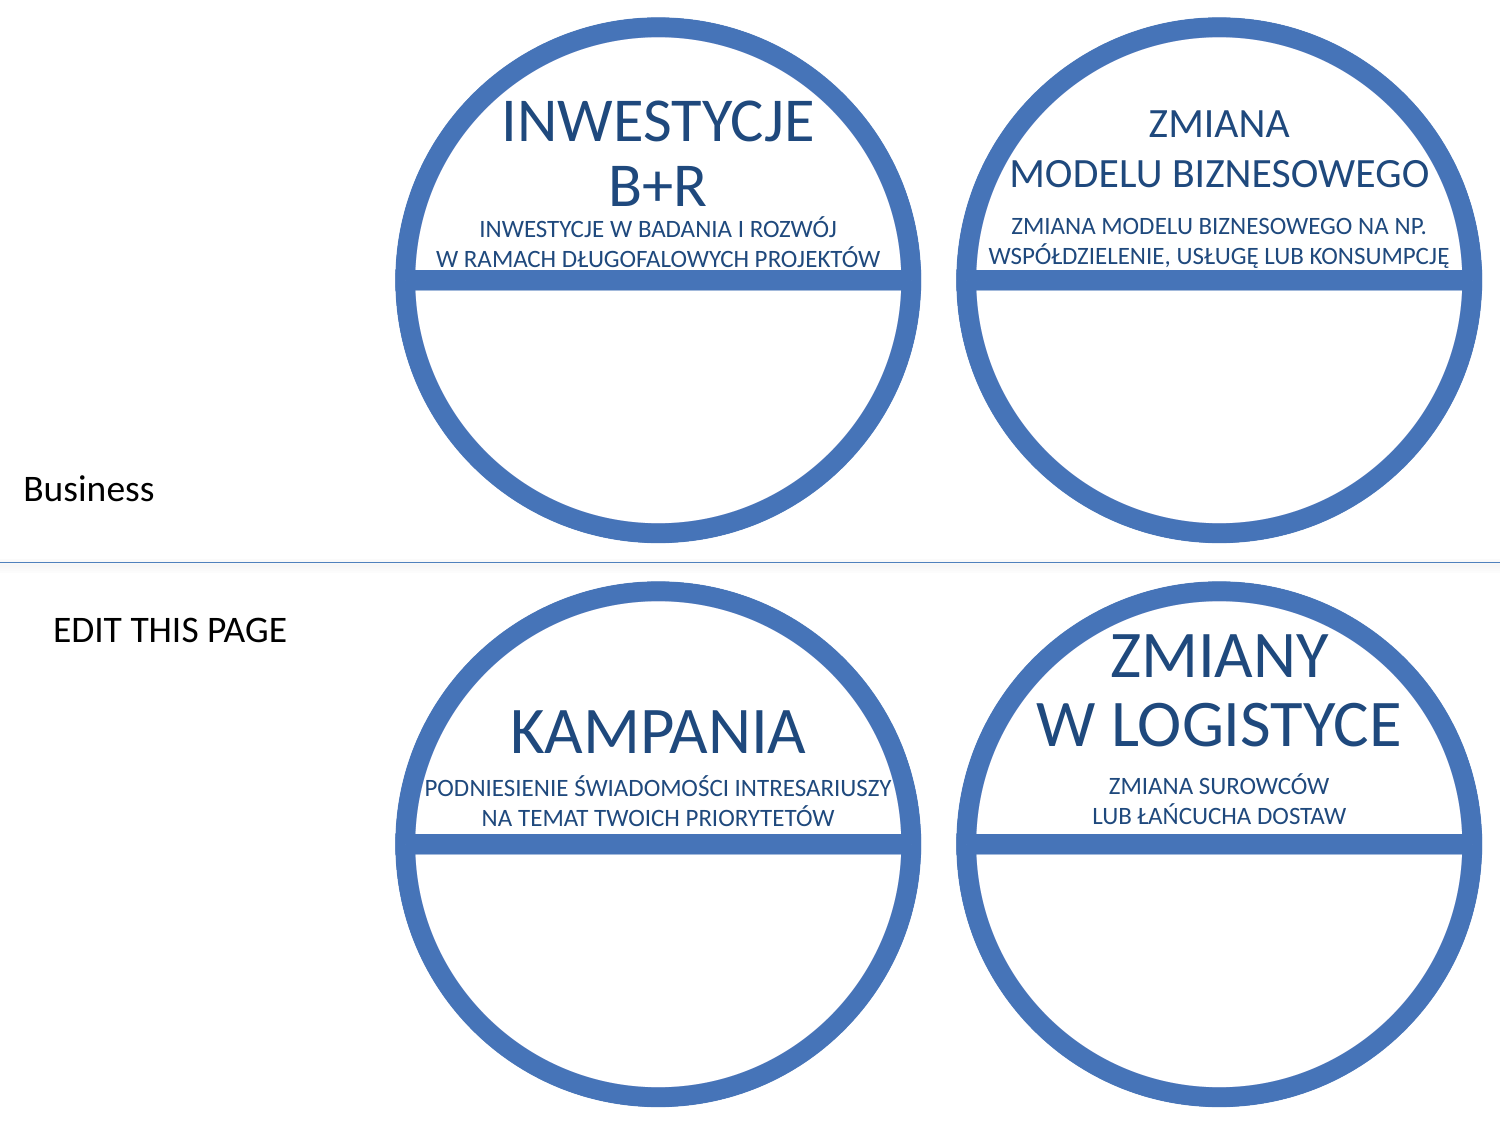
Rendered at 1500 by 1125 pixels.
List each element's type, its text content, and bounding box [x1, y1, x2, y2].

text_box Business [8, 456, 170, 517]
picture [377, 563, 1500, 1125]
text_box EDIT THIS PAGE [38, 597, 303, 657]
picture [377, 0, 1500, 562]
